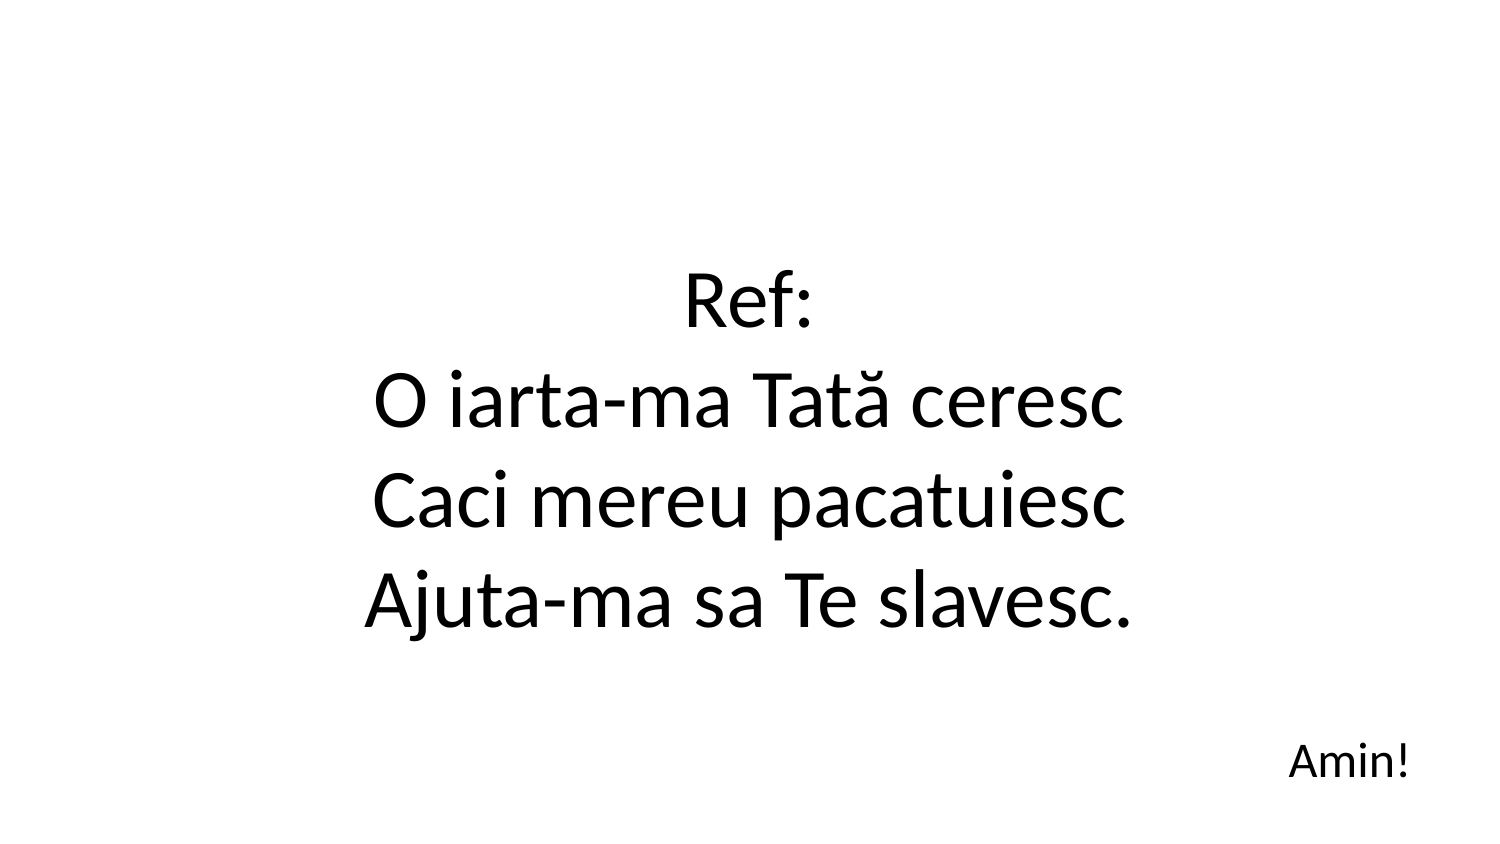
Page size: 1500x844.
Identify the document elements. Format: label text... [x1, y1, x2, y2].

text_box Amin! [1273, 674, 1427, 795]
text_box Ref: O iarta-ma Tată ceresc Caci mereu pacatuiesc Ajuta-ma sa Te slavesc. [349, 192, 1151, 652]
